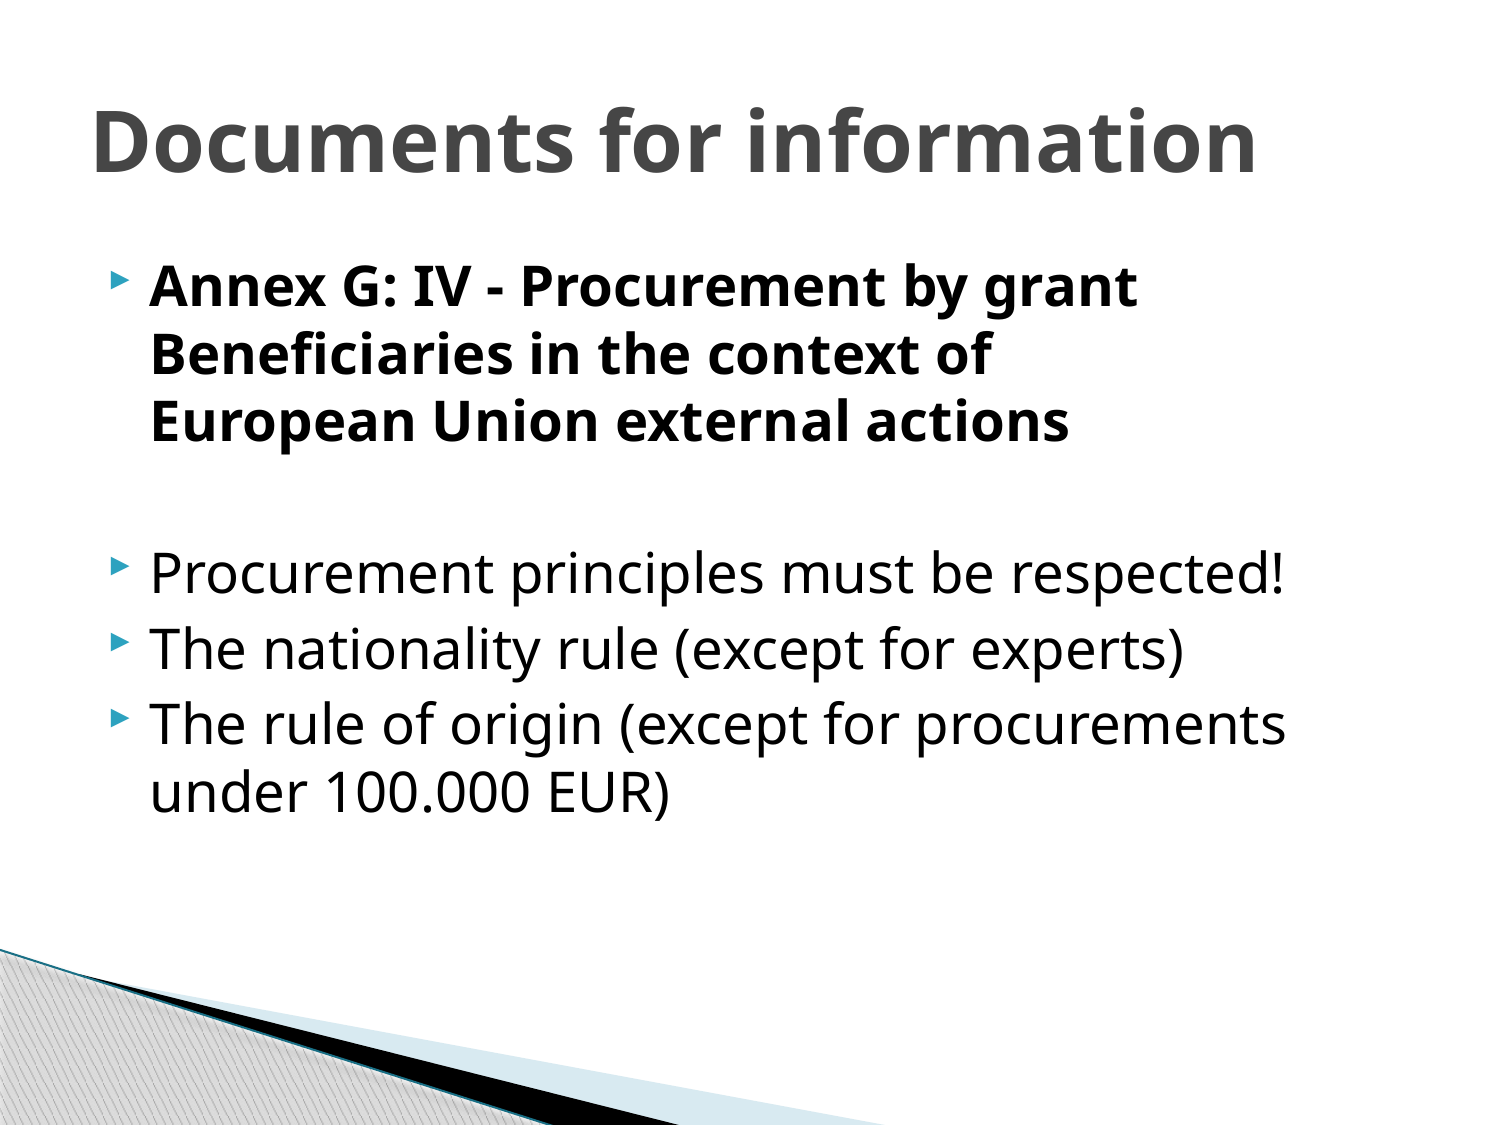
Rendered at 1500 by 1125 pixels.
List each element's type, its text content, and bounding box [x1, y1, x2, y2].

title Documents for information [75, 45, 1425, 233]
list Annex G: IV - Procurement by grant Beneficiaries in the context of European Union external actions Procurement principles must be respected! The nationality rule (except for experts) The rule of origin (except for procurements under 100.000 EUR) [75, 243, 1425, 986]
